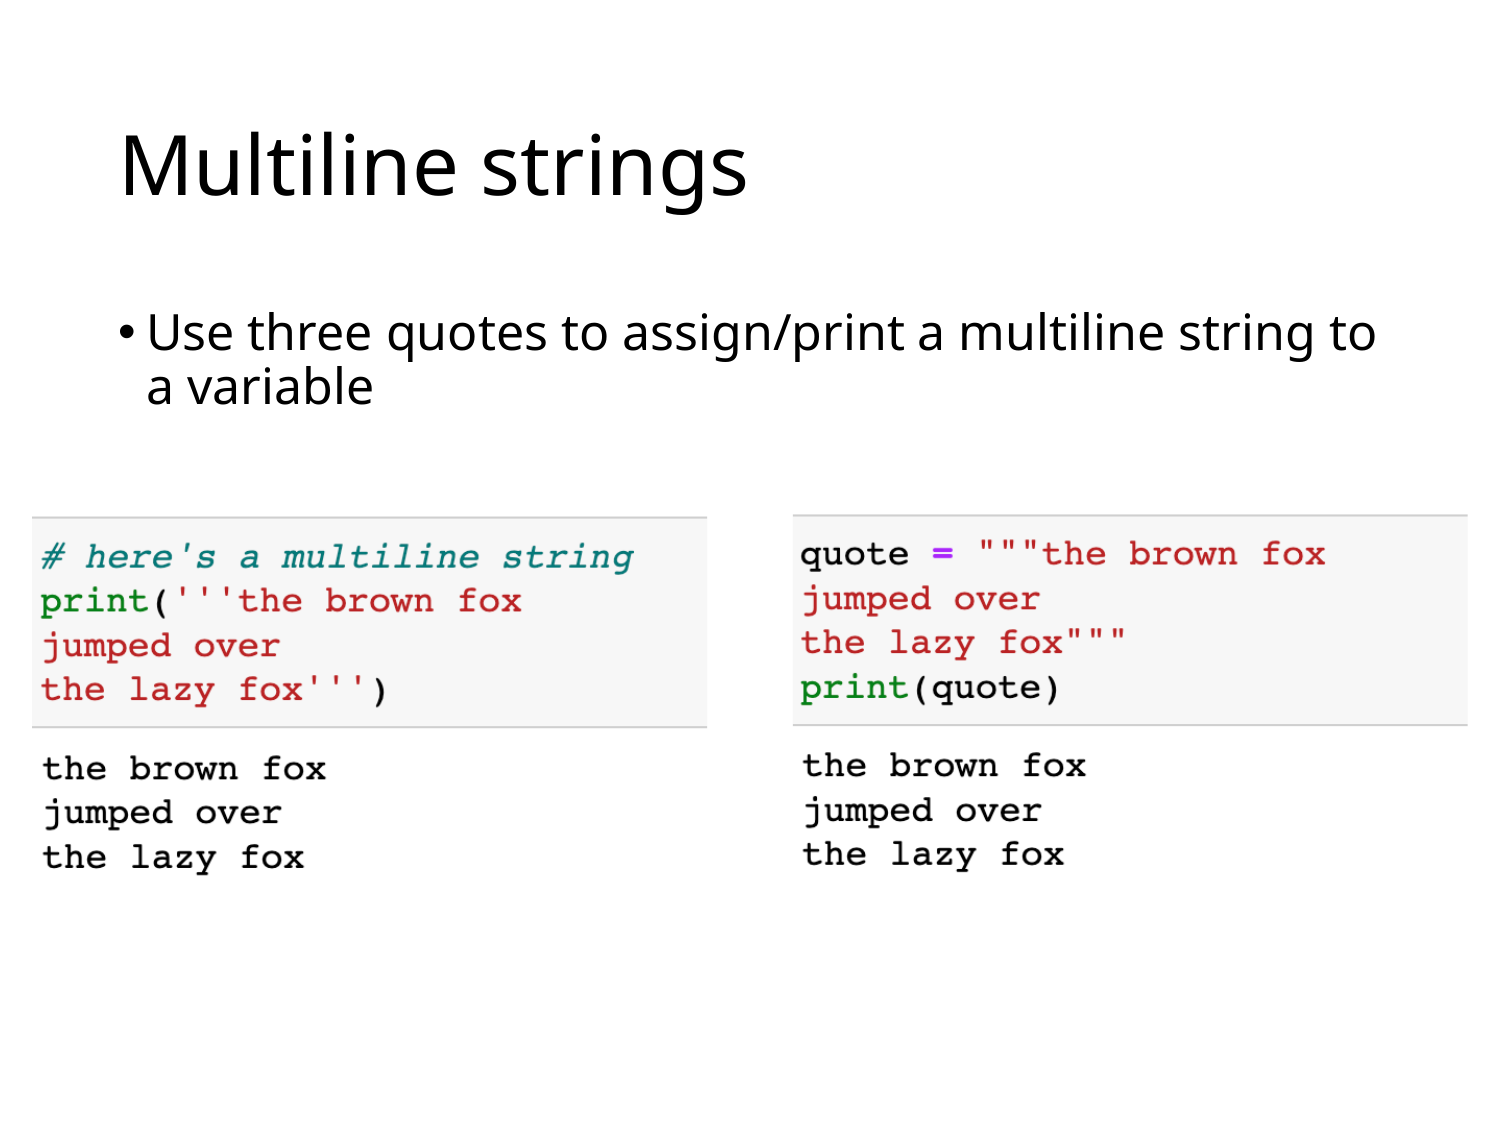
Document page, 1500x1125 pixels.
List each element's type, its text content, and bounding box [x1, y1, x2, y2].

title Multiline strings [103, 59, 1397, 278]
picture [792, 505, 1468, 893]
picture [32, 503, 708, 885]
list Use three quotes to assign/print a multiline string to a variable [103, 299, 1397, 1014]
